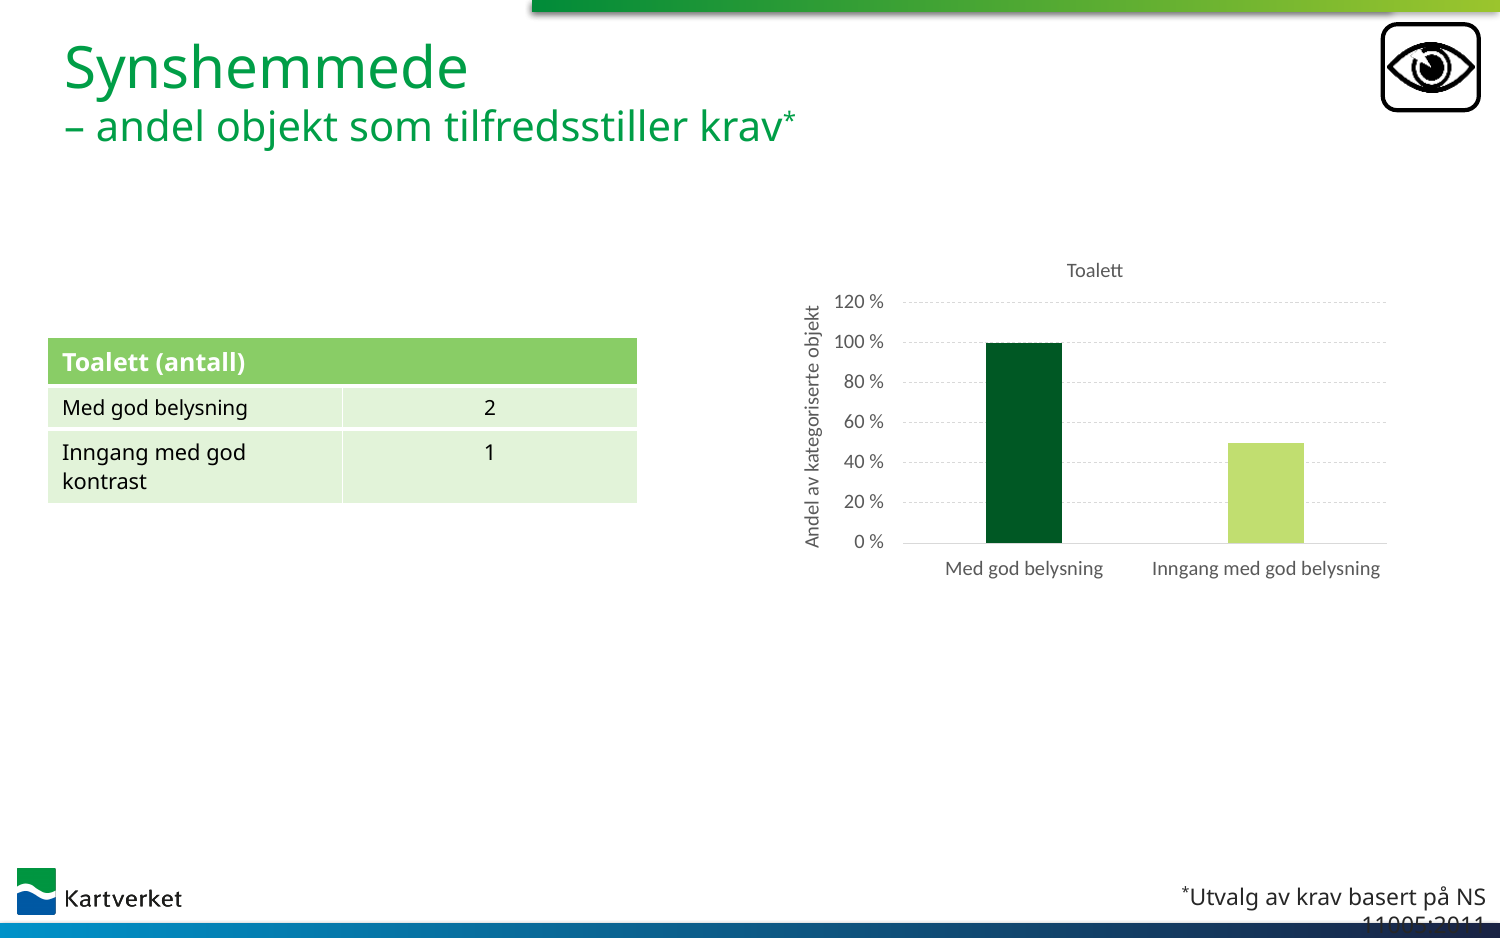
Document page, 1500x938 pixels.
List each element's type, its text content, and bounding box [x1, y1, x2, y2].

table_cell Inngang med god kontrast [48, 431, 342, 503]
text_box Synshemmede – andel objekt som tilfredsstiller krav* [49, 24, 1431, 158]
text_box *Utvalg av krav basert på NS 11005:2011 [1068, 873, 1500, 938]
table_header Toalett (antall) [48, 338, 637, 384]
picture [791, 249, 1400, 589]
table_cell 1 [343, 431, 637, 503]
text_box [1382, 24, 1480, 111]
table_cell Med god belysning [48, 388, 342, 427]
table_cell 2 [343, 388, 637, 427]
